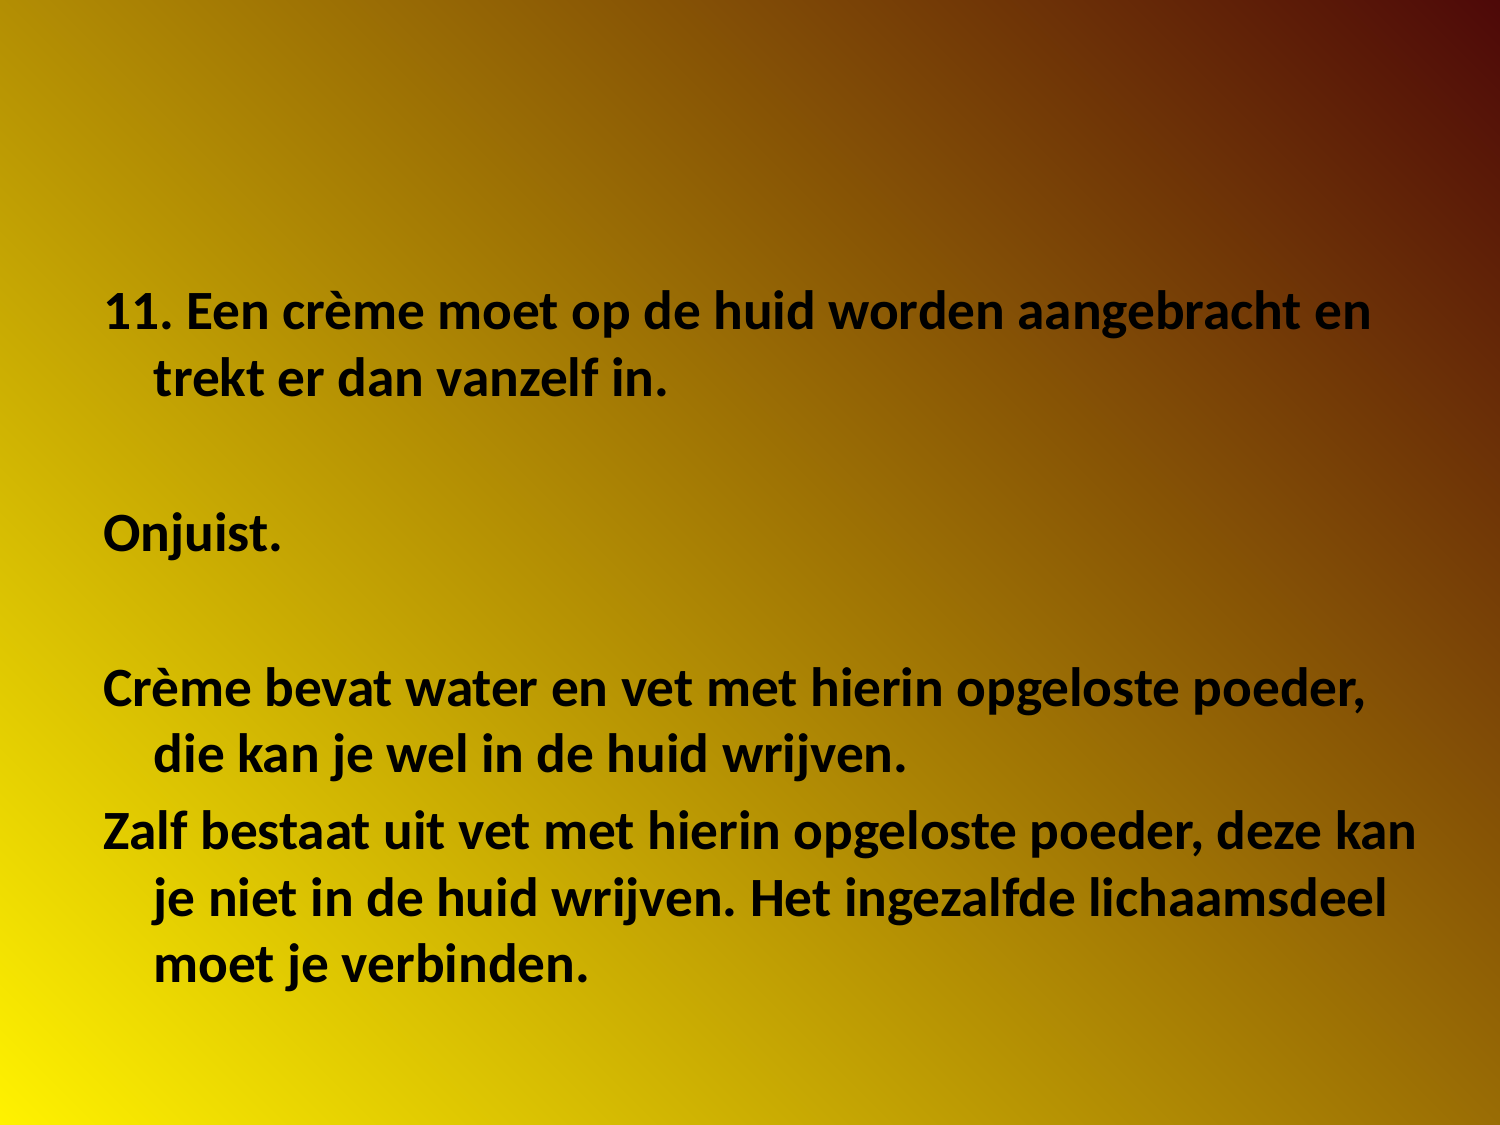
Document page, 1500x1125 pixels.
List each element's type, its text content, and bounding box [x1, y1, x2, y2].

list 11. Een crème moet op de huid worden aangebracht en trekt er dan vanzelf in. Onjuist. Crème bevat water en vet met hierin opgeloste poeder, die kan je wel in de huid wrijven. Zalf bestaat uit vet met hierin opgeloste poeder, deze kan je niet in de huid wrijven. Het ingezalfde lichaamsdeel moet je verbinden. [88, 267, 1439, 1010]
